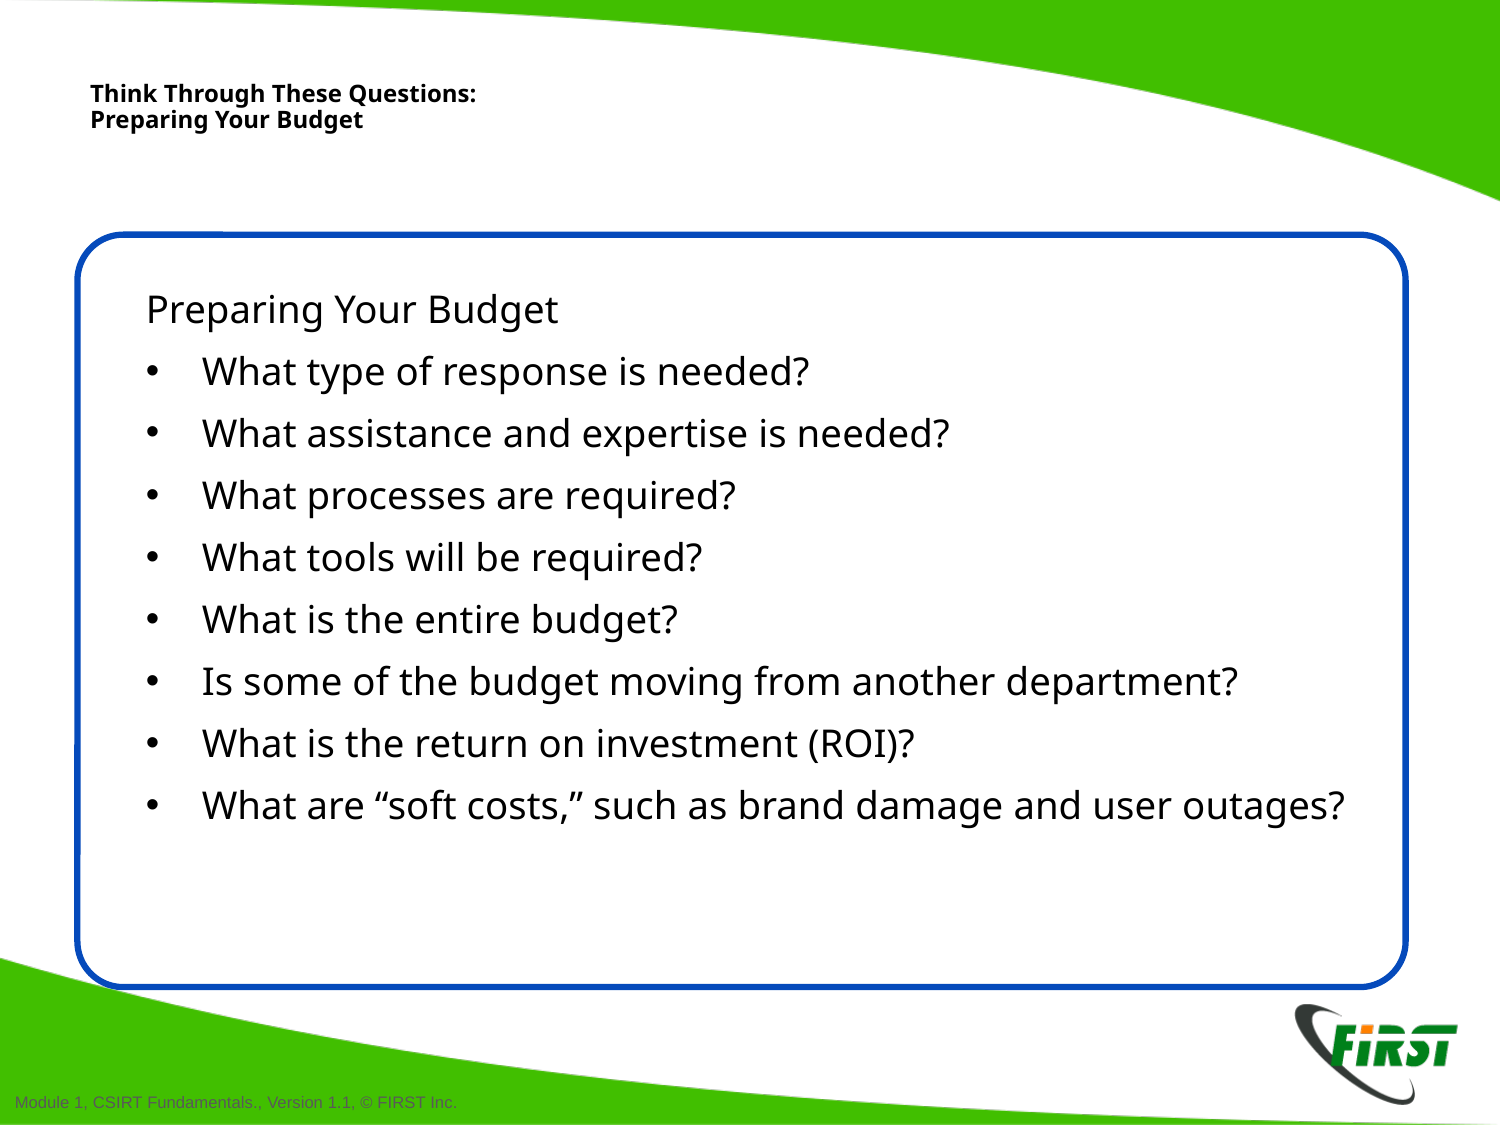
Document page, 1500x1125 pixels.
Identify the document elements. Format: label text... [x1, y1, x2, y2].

title Think Through These Questions: Preparing Your Budget [75, 74, 1425, 142]
picture [0, 0, 1500, 1125]
text_box [76, 233, 1407, 989]
